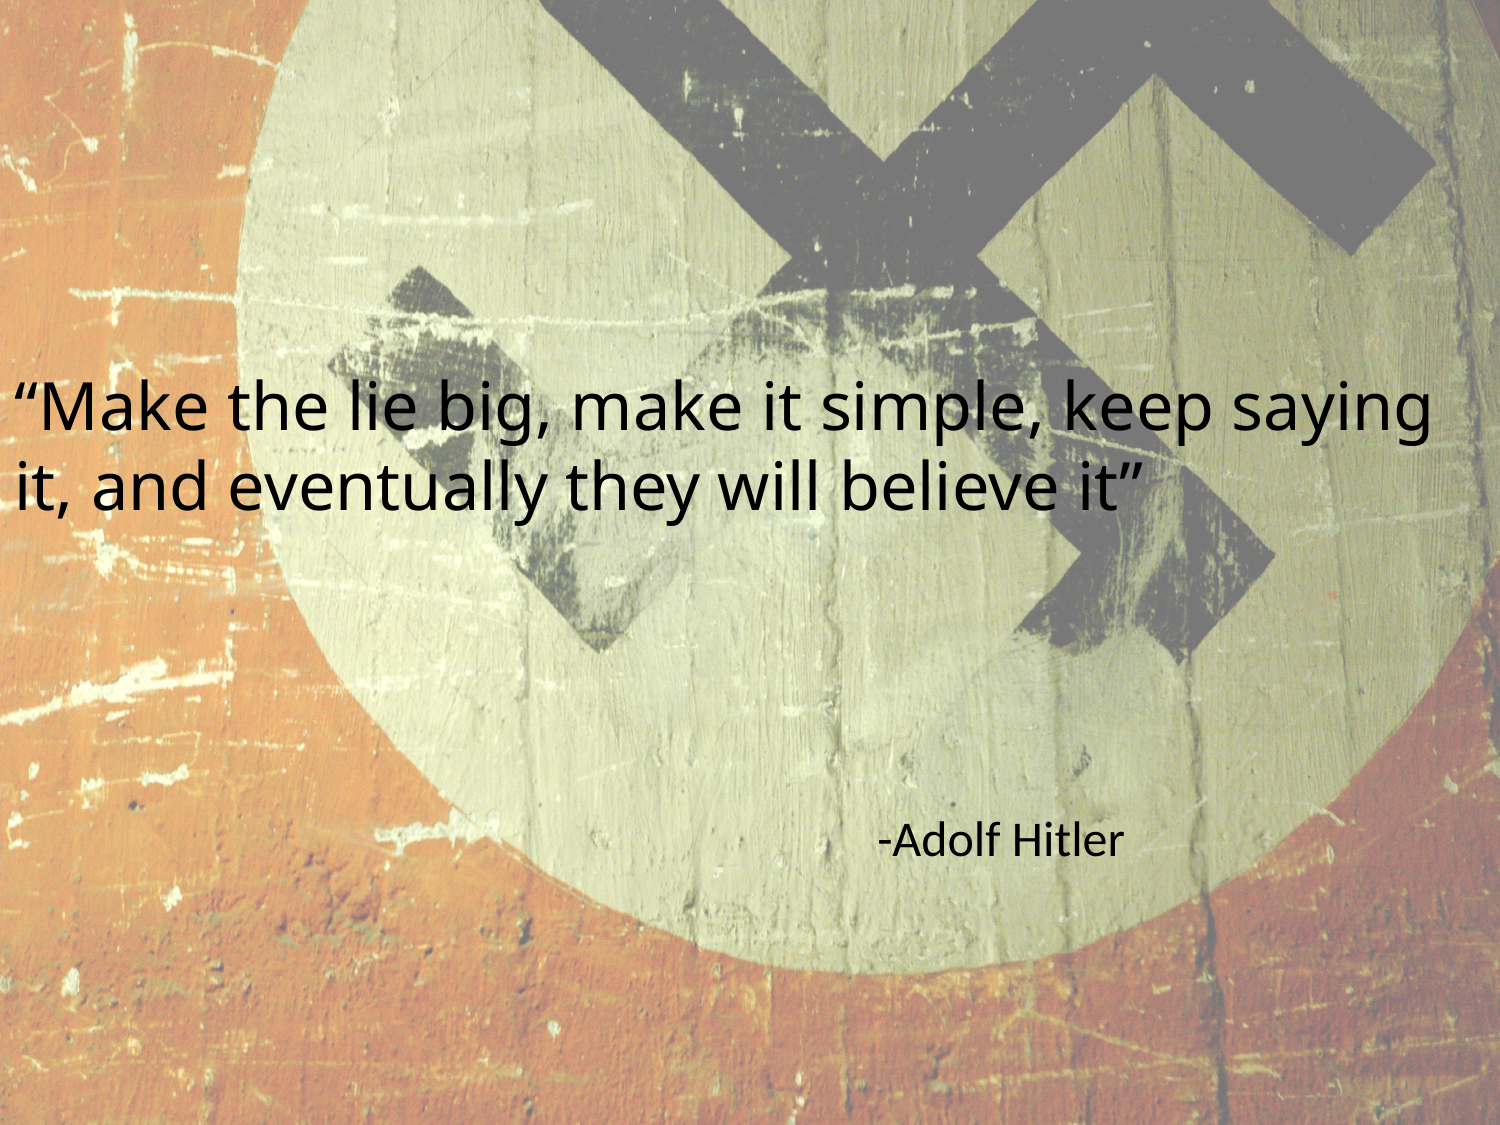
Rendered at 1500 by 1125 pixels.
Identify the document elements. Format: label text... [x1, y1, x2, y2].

text_box “Make the lie big, make it simple, keep saying it, and eventually they will believe it” [0, 356, 1500, 532]
text_box -Adolf Hitler [862, 799, 1425, 874]
